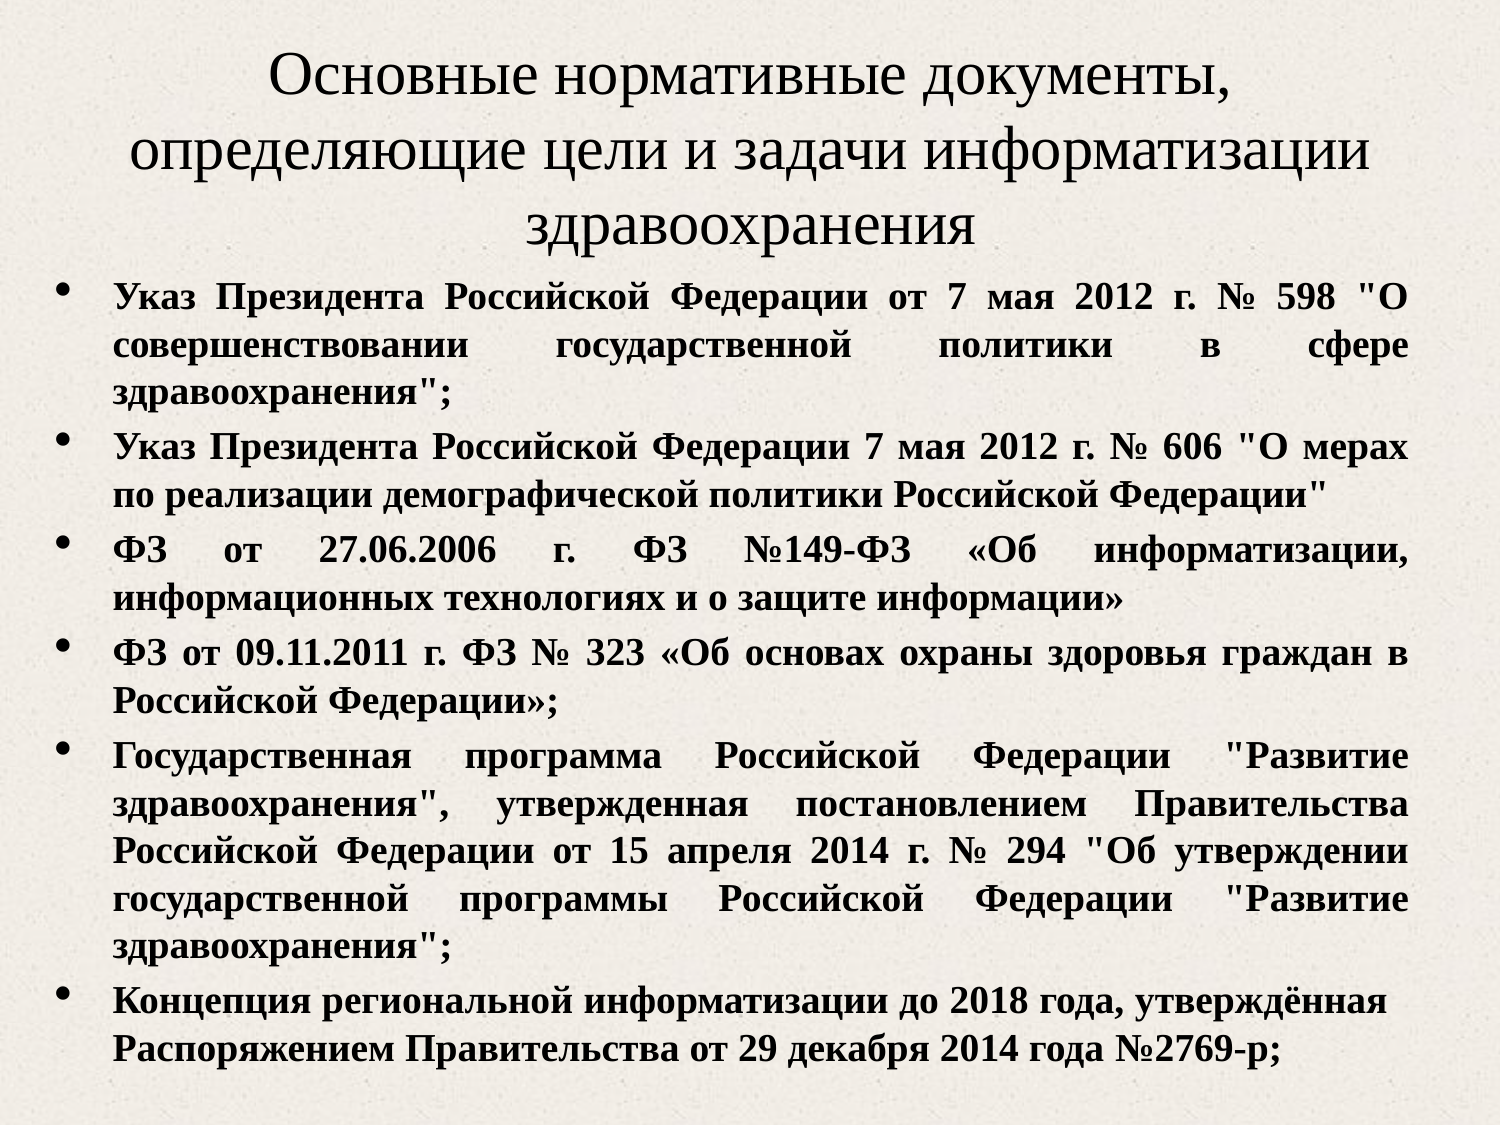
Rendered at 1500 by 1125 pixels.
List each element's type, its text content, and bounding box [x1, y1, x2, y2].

title Основные нормативные документы, определяющие цели и задачи информатизации здравоохранения [76, 44, 1426, 244]
list Указ Президента Российской Федерации от 7 мая 2012 г. № 598 "О совершенствовании государственной политики в сфере здравоохранения"; Указ Президента Российской Федерации 7 мая 2012 г. № 606 "О мерах по реализации демографической политики Российской Федерации" ФЗ от 27.06.2006 г. ФЗ №149-ФЗ «Об информатизации, информационных технологиях и о защите информации» ФЗ от 09.11.2011 г. ФЗ № 323 «Об основах охраны здоровья граждан в Российской Федерации»; Государственная программа Российской Федерации "Развитие здравоохранения", утвержденная постановлением Правительства Российской Федерации от 15 апреля 2014 г. № 294 "Об утверждении государственной программы Российской Федерации "Развитие здравоохранения"; Концепция региональной информатизации до 2018 года, утверждённая Распоряжением Правительства от 29 декабря 2014 года №2769-р; [41, 262, 1426, 1083]
